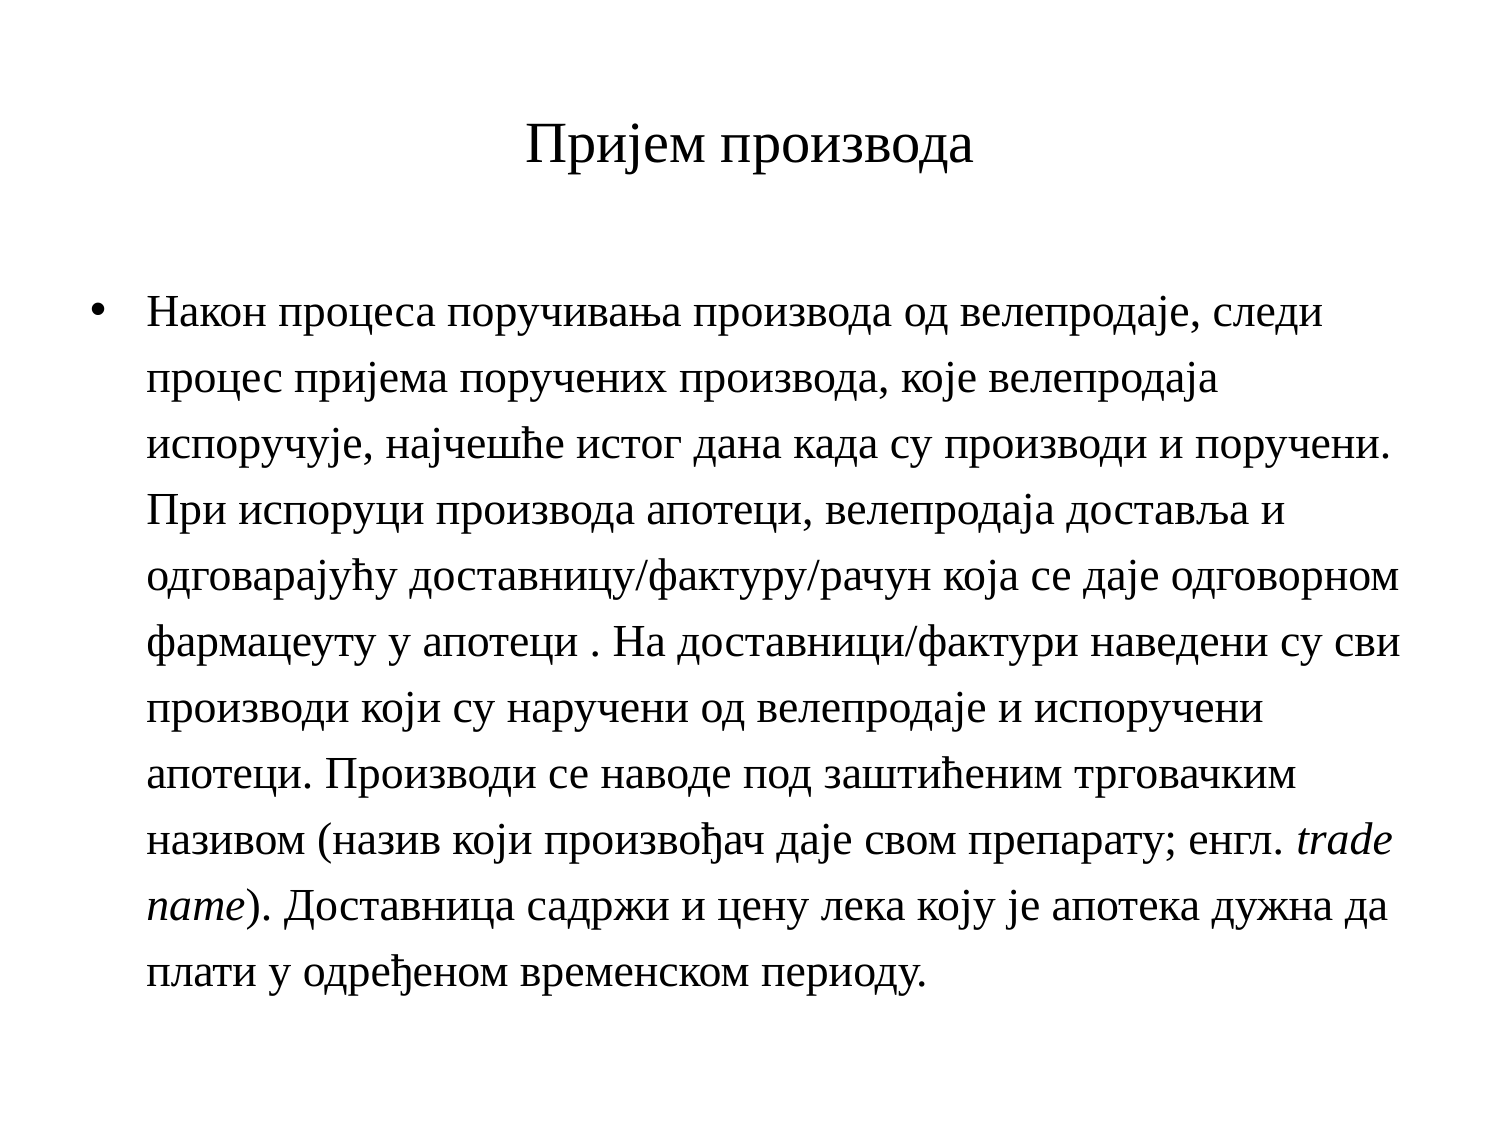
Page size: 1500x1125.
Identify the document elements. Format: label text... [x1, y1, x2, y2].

title Пријем производа [75, 45, 1425, 233]
list Након процеса поручивања производа од велепродаје, следи процес пријема поручених производа, које велепродаја испоручује, најчешће истог дана када су производи и поручени. При испоруци производа апотеци, велепродаја доставља и одговарајућу доставницу/фактуру/рачун која се даје одговорном фармацеуту у апотеци . На доставници/фактури наведени су сви производи који су наручени од велепродаје и испоручени апотеци. Производи се наводе под заштићеним трговачким називом (назив који произвођач даје свом препарату; енгл. trade nаmе). Доставница садржи и цену лека коју је апотека дужна да плати у одређеном временском периоду. [75, 262, 1425, 1005]
